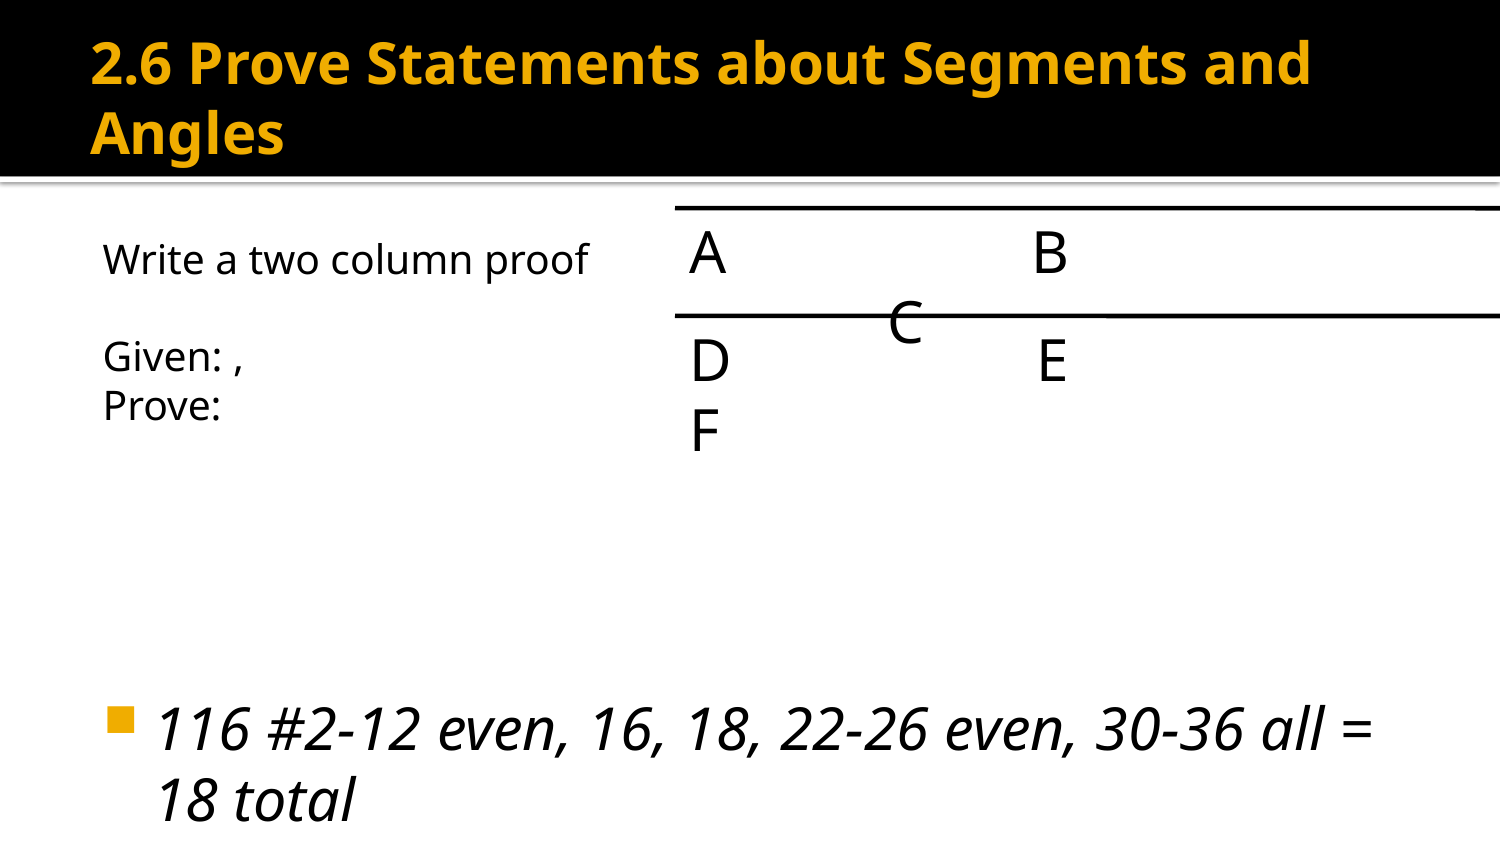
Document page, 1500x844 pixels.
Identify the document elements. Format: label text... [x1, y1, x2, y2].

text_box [674, 208, 1500, 424]
title 2.6 Prove Statements about Segments and Angles [75, 19, 1425, 174]
